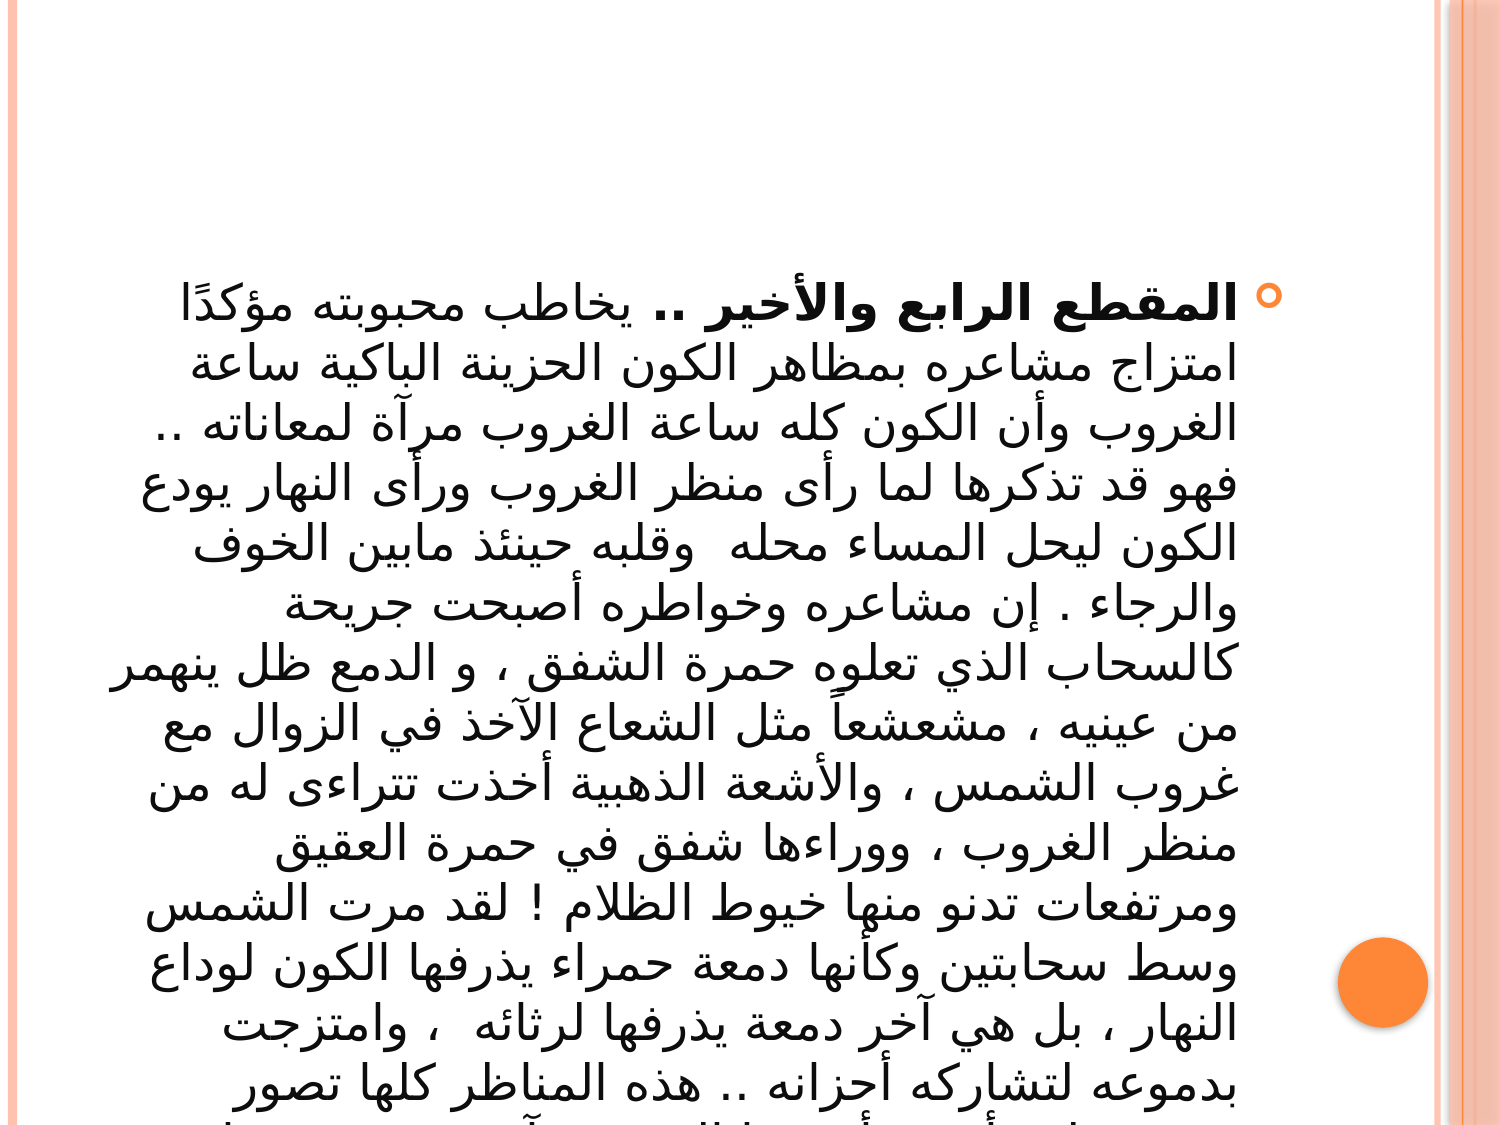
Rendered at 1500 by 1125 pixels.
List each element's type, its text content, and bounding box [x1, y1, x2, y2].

list المقطع الرابع والأخير .. يخاطب محبوبته مؤكدًا امتزاج مشاعره بمظاهر الكون الحزينة الباكية ساعة الغروب وأن الكون كله ساعة الغروب مرآة لمعاناته .. فهو قد تذكرها لما رأى منظر الغروب ورأى النهار يودع الكون ليحل المساء محله وقلبه حينئذ مابين الخوف والرجاء . إن مشاعره وخواطره أصبحت جريحة كالسحاب الذي تعلوه حمرة الشفق ، و الدمع ظل ينهمر من عينيه ، مشعشعاً مثل الشعاع الآخذ في الزوال مع غروب الشمس ، والأشعة الذهبية أخذت تتراءى له من منظر الغروب ، ووراءها شفق في حمرة العقيق ومرتفعات تدنو منها خيوط الظلام ! لقد مرت الشمس وسط سحابتين وكأنها دمعة حمراء يذرفها الكون لوداع النهار ، بل هي آخر دمعة يذرفها لرثائه ، وامتزجت بدموعه لتشاركه أحزانه .. هذه المناظر كلها تصور نفسه ؛ لقد أحس أن هذا اليوم هو آخر يوم في حياته ، وأن كل الذي يعانيه انعكس على الطبيعة كالمرآة تمامًا..!! [74, 262, 1301, 1063]
